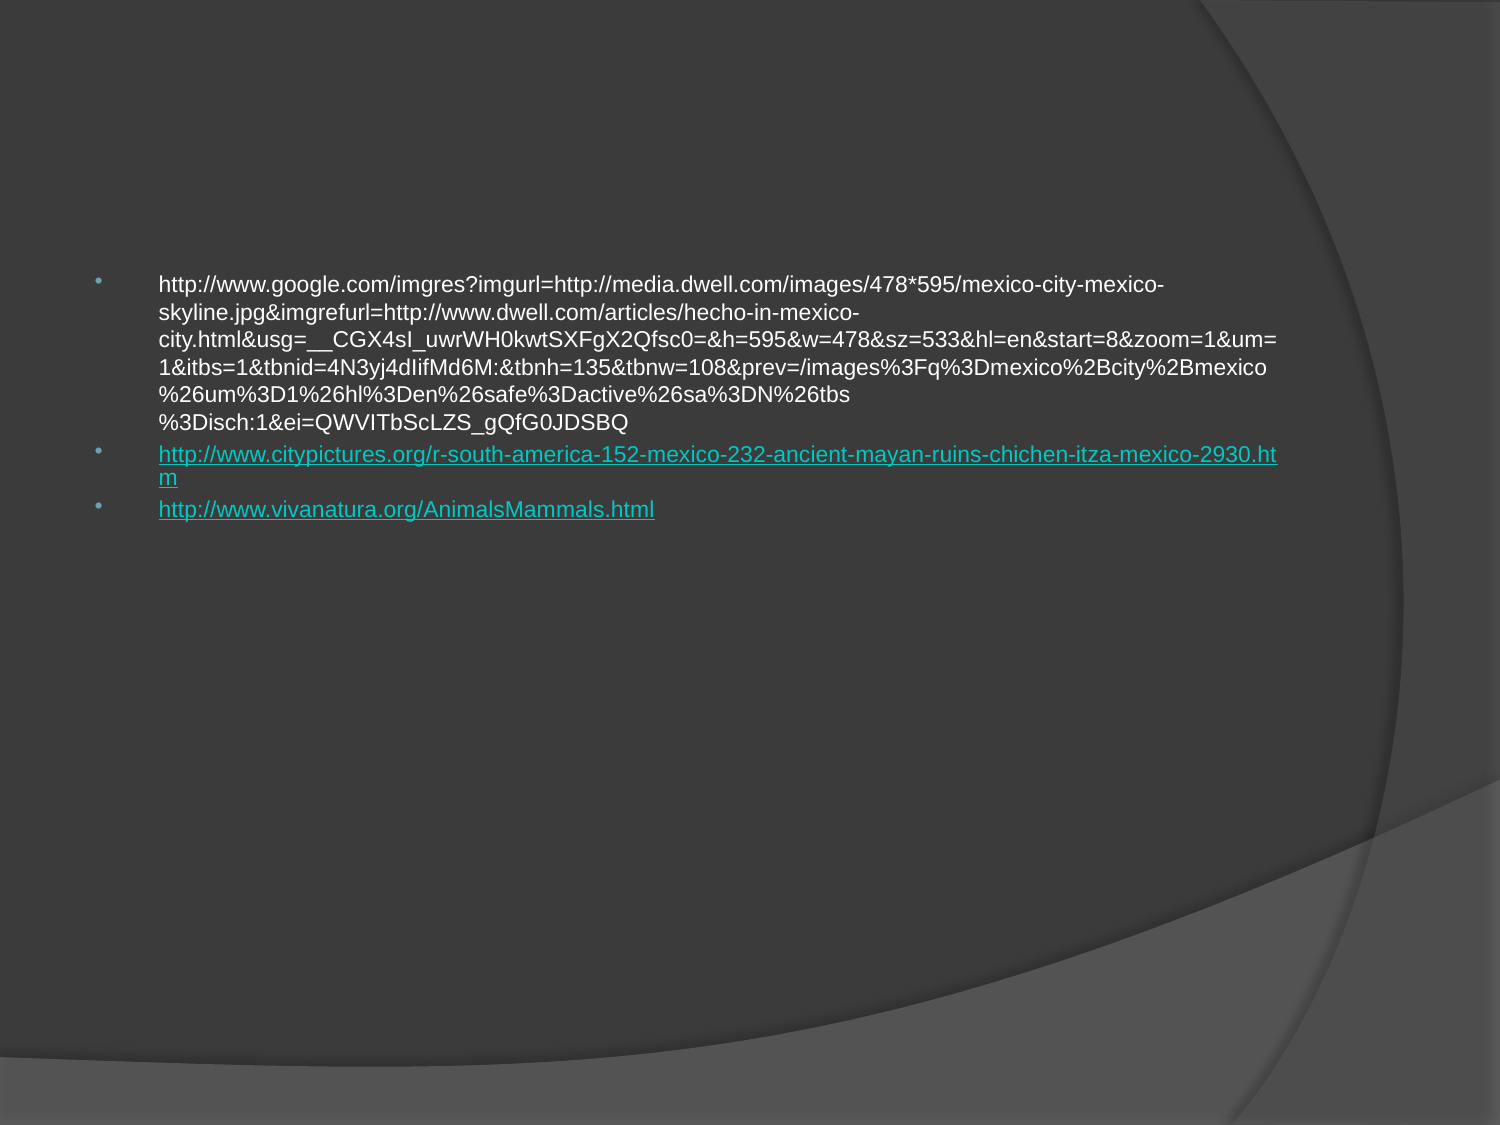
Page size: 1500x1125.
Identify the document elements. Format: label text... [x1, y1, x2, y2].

list http://www.google.com/imgres?imgurl=http://media.dwell.com/images/478*595/mexico-city-mexico-skyline.jpg&imgrefurl=http://www.dwell.com/articles/hecho-in-mexico-city.html&usg=__CGX4sI_uwrWH0kwtSXFgX2Qfsc0=&h=595&w=478&sz=533&hl=en&start=8&zoom=1&um=1&itbs=1&tbnid=4N3yj4dIifMd6M:&tbnh=135&tbnw=108&prev=/images%3Fq%3Dmexico%2Bcity%2Bmexico%26um%3D1%26hl%3Den%26safe%3Dactive%26sa%3DN%26tbs%3Disch:1&ei=QWVITbScLZS_gQfG0JDSBQ http://www.citypictures.org/r-south-america-152-mexico-232-ancient-mayan-ruins-chichen-itza-mexico-2930.htm http://www.vivanatura.org/AnimalsMammals.html [75, 262, 1300, 1005]
